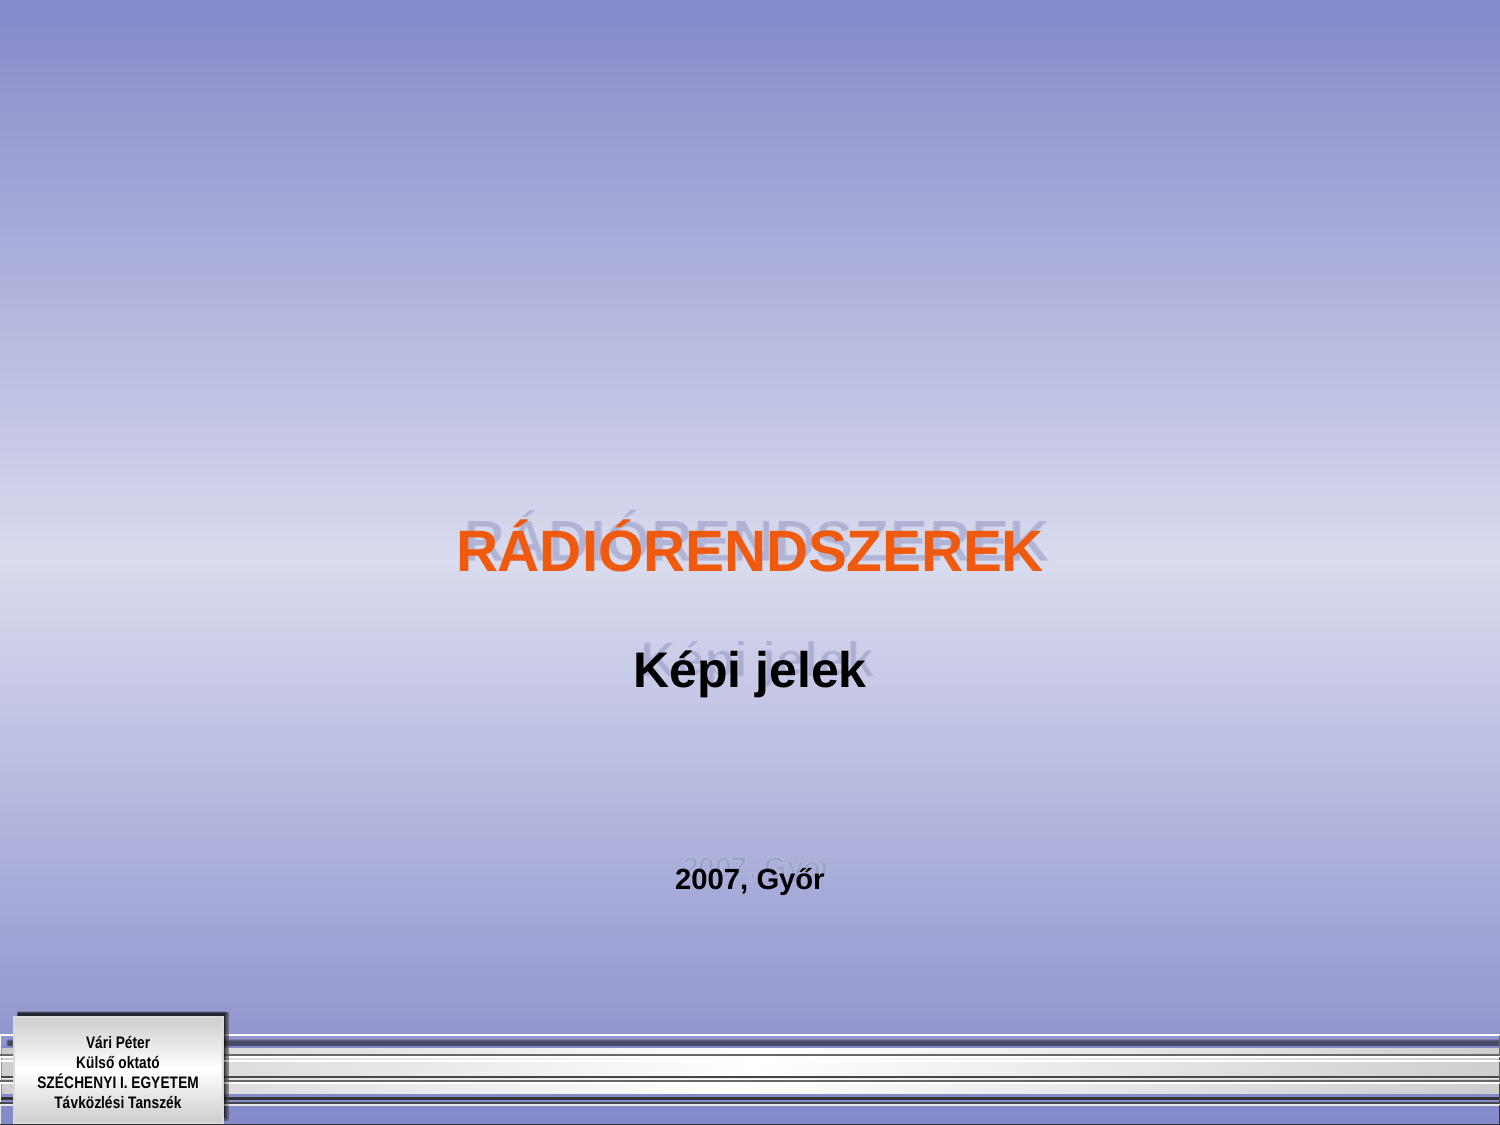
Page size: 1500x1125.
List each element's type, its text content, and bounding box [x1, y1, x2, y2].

title RÁDIÓRENDSZEREK [111, 467, 1388, 592]
subtitle Képi jelek 2007, Győr [224, 636, 1276, 926]
